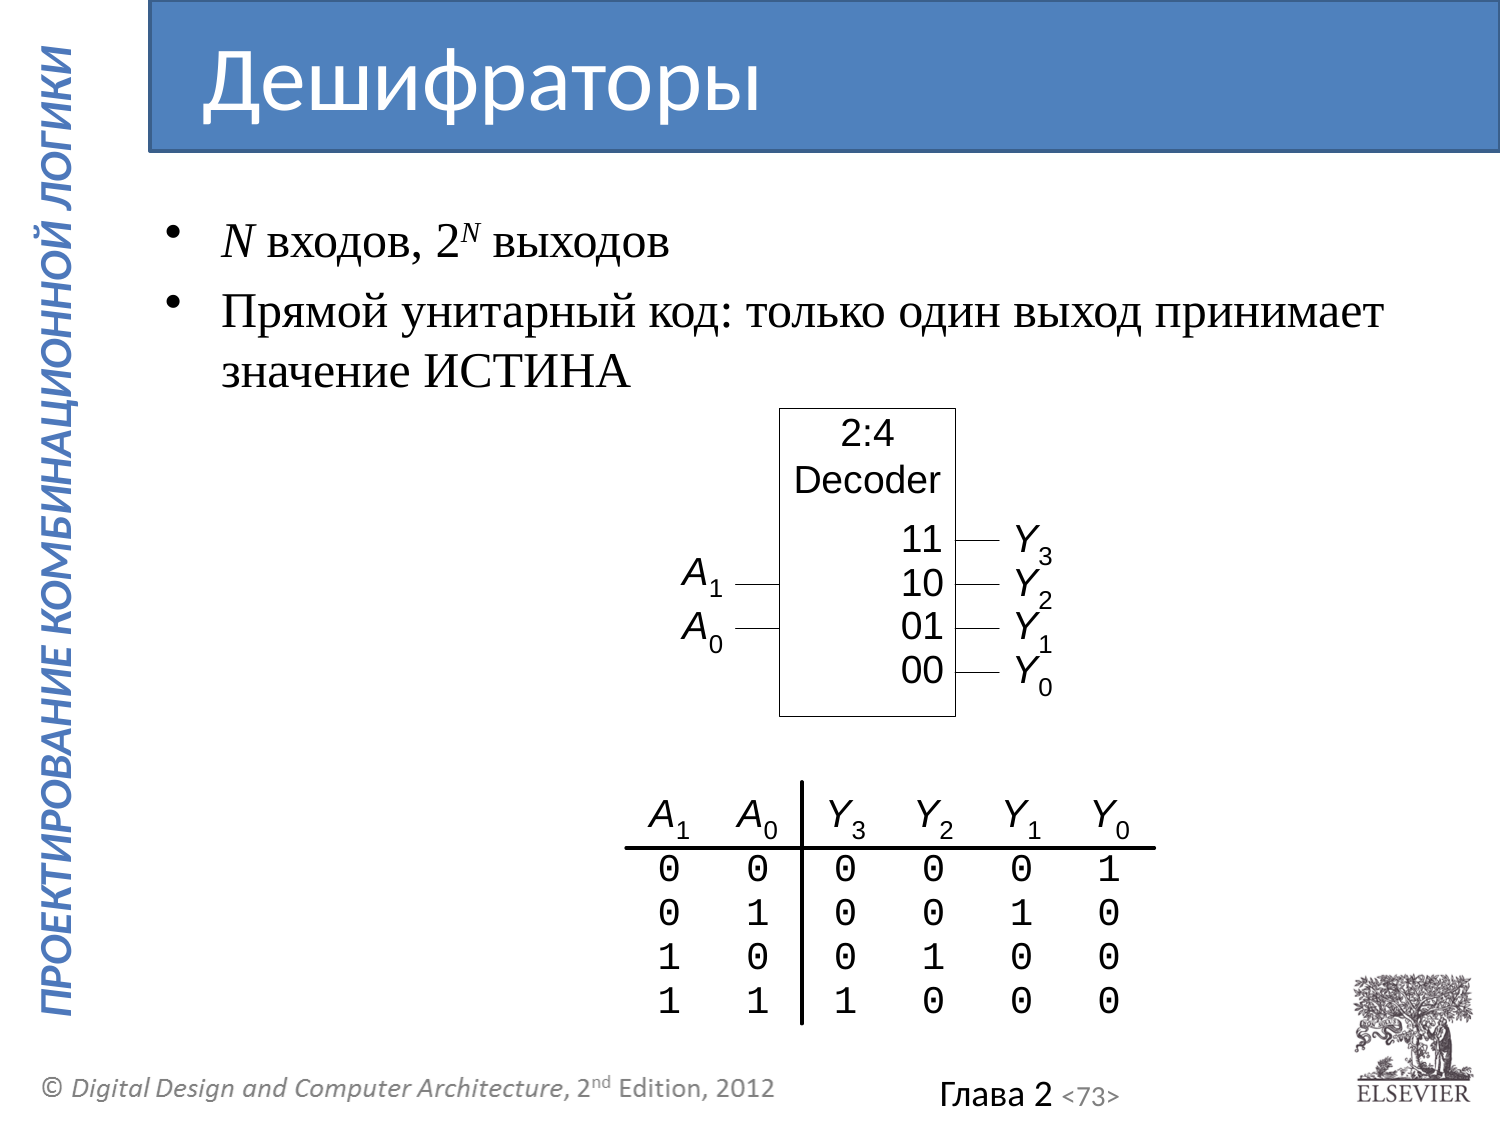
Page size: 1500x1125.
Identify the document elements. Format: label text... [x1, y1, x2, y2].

text_box N входов, 2N выходов Прямой унитарный код: только один выход принимает значение ИСТИНА [149, 199, 1413, 1013]
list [616, 399, 1163, 1051]
text_box Дешифраторы [187, 11, 1488, 136]
picture [0, 0, 1500, 1125]
